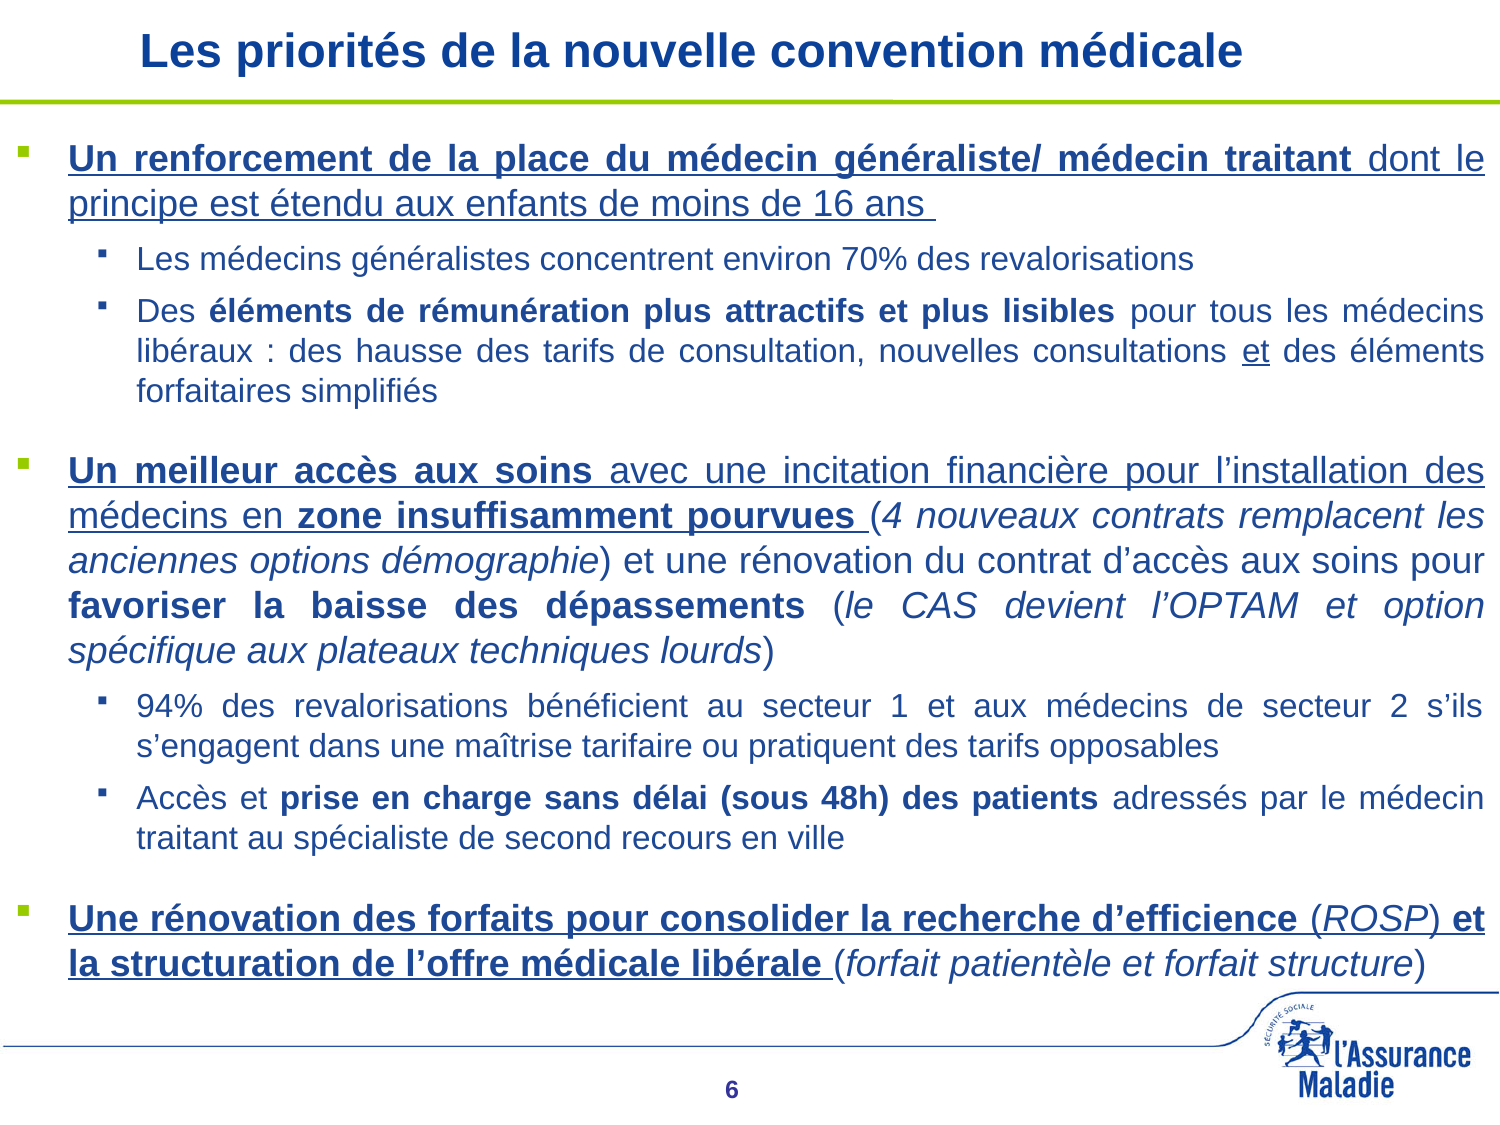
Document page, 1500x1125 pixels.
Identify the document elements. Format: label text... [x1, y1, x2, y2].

title Les priorités de la nouvelle convention médicale [17, 7, 1368, 90]
slide_number 6 [690, 1070, 774, 1106]
list Un renforcement de la place du médecin généraliste/ médecin traitant dont le principe est étendu aux enfants de moins de 16 ans Les médecins généralistes concentrent environ 70% des revalorisations Des éléments de rémunération plus attractifs et plus lisibles pour tous les médecins libéraux : des hausse des tarifs de consultation, nouvelles consultations et des éléments forfaitaires simplifiés Un meilleur accès aux soins avec une incitation financière pour l’installation des médecins en zone insuffisamment pourvues (4 nouveaux contrats remplacent les anciennes options démographie) et une rénovation du contrat d’accès aux soins pour favoriser la baisse des dépassements (le CAS devient l’OPTAM et option spécifique aux plateaux techniques lourds) 94% des revalorisations bénéficient au secteur 1 et aux médecins de secteur 2 s’ils s’engagent dans une maîtrise tarifaire ou pratiquent des tarifs opposables Accès et prise en charge sans délai (sous 48h) des patients adressés par le médecin traitant au spécialiste de second recours en ville Une rénovation des forfaits pour consolider la recherche d’efficience (ROSP) et la structuration de l’offre médicale libérale (forfait patientèle et forfait structure) [0, 101, 1500, 1035]
picture [0, 1035, 1500, 1124]
